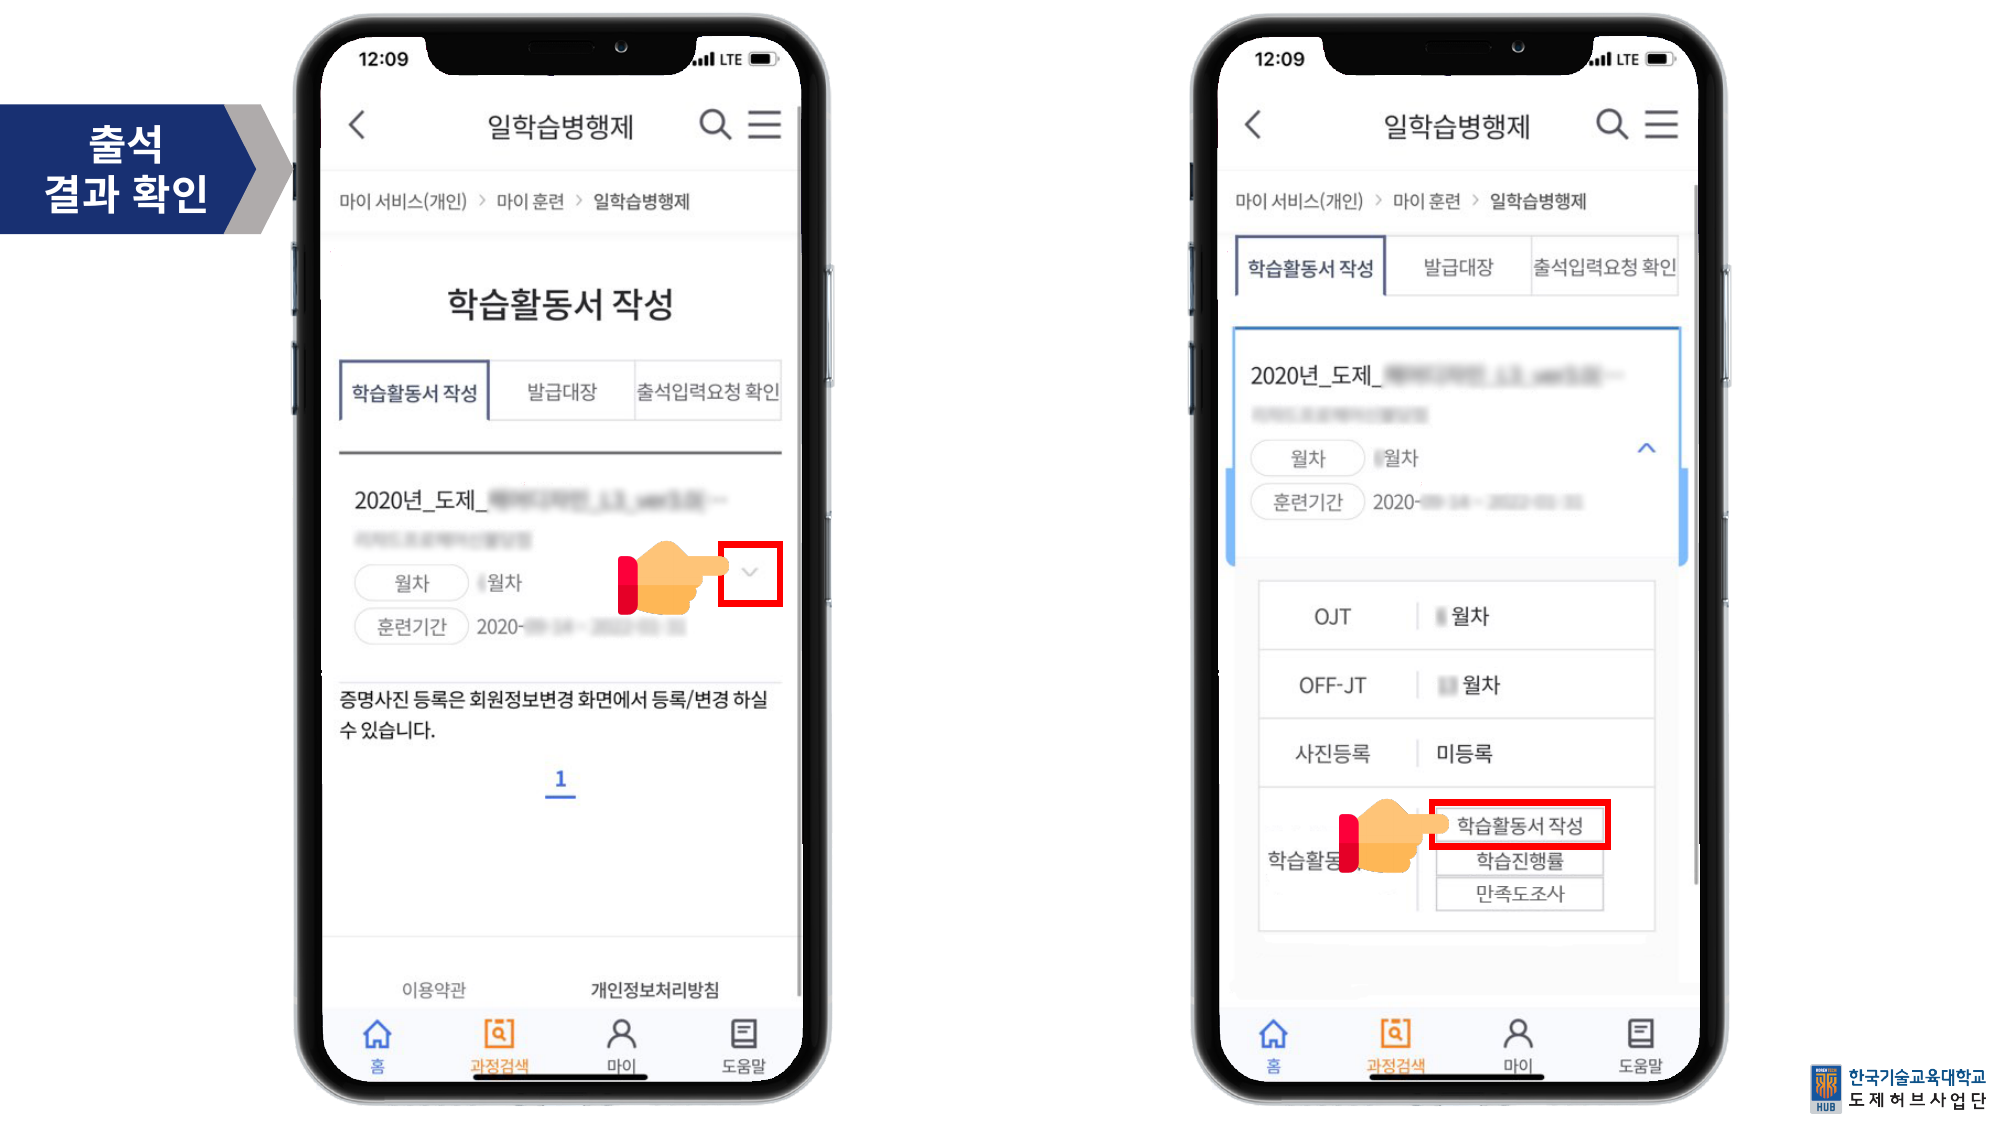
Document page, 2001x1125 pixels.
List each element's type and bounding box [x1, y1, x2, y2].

picture [269, 0, 852, 1125]
text_box [0, 104, 294, 235]
picture [1810, 1064, 1986, 1114]
picture [1166, 0, 1748, 1125]
